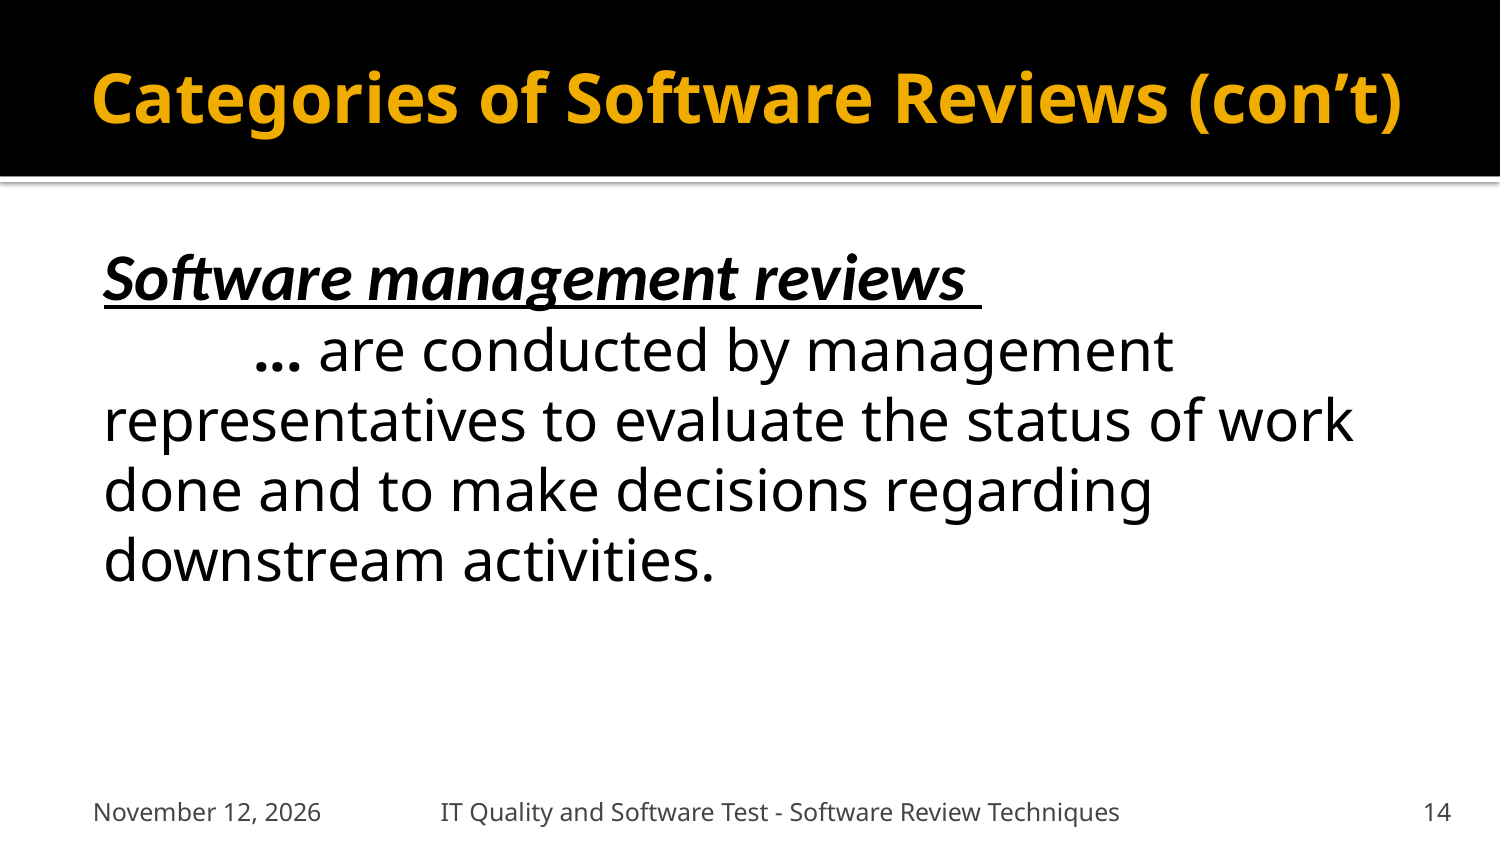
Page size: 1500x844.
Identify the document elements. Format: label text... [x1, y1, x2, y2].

footer IT Quality and Software Test - Software Review Techniques [433, 796, 1337, 831]
title Categories of Software Reviews (con’t) [75, 19, 1425, 174]
list Software management reviews ... are conducted by management representatives to evaluate the status of work done and to make decisions regarding downstream activities. [75, 218, 1425, 788]
slide_number 14 [1345, 796, 1467, 831]
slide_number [75, 796, 425, 831]
